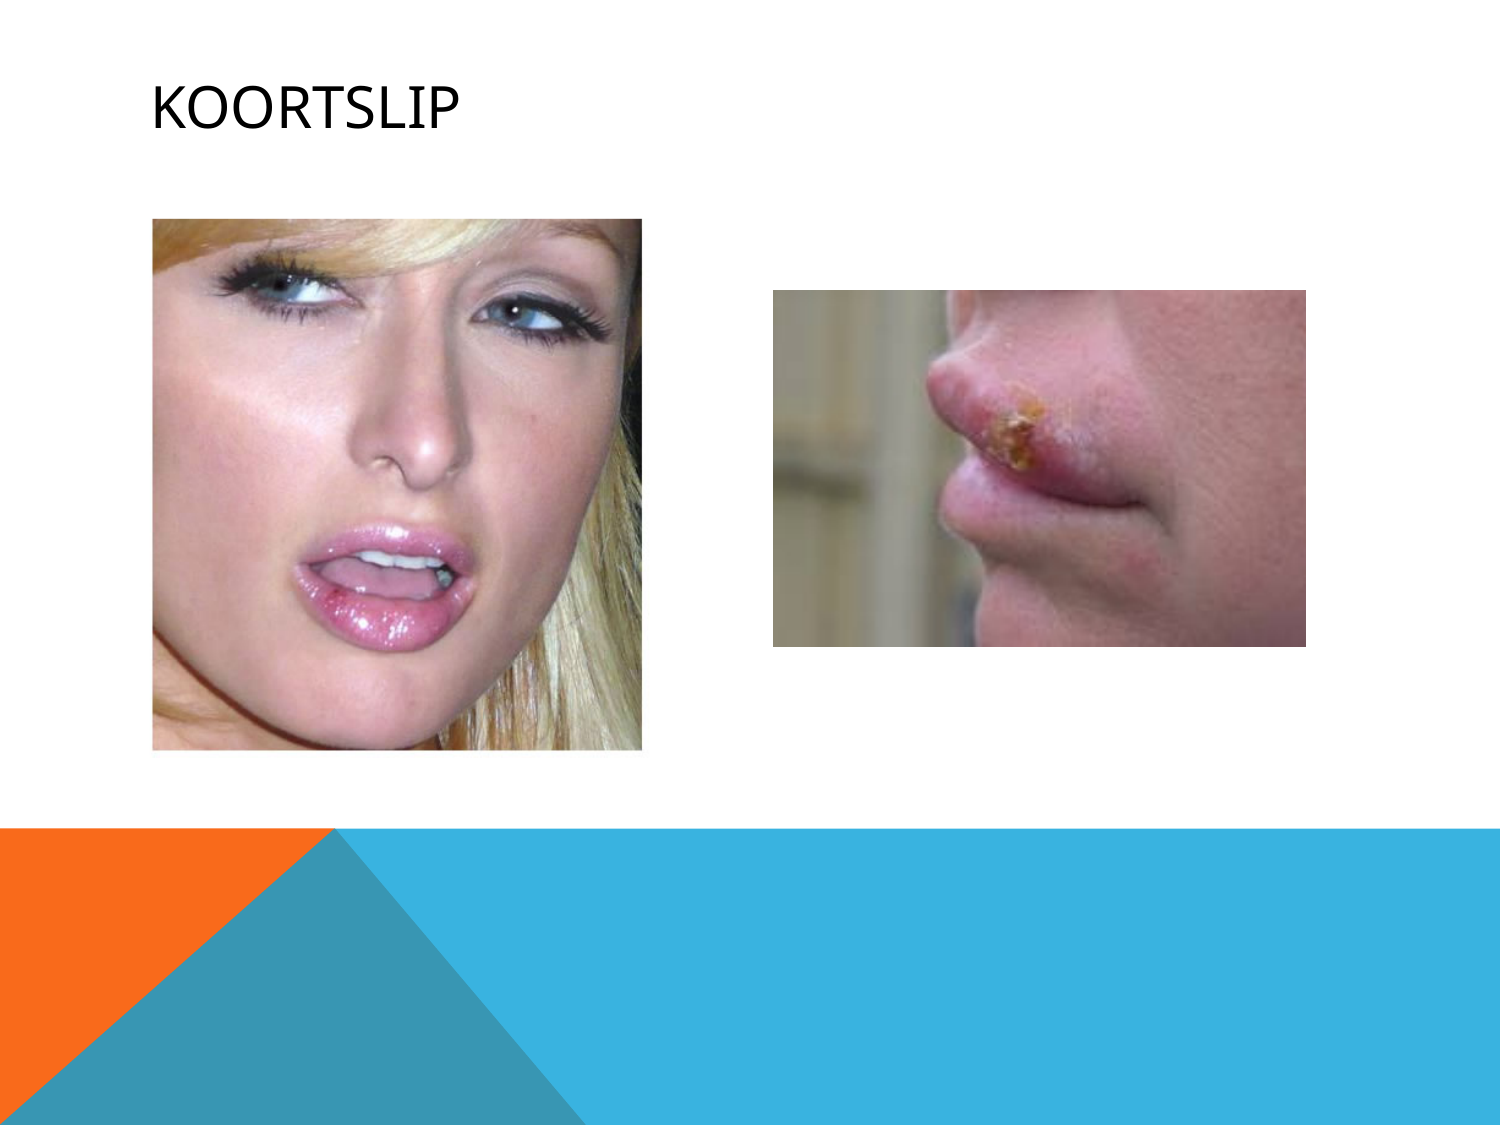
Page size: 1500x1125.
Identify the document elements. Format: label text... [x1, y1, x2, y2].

title koortslip [135, 60, 1369, 150]
picture [773, 290, 1306, 647]
picture [111, 170, 692, 791]
